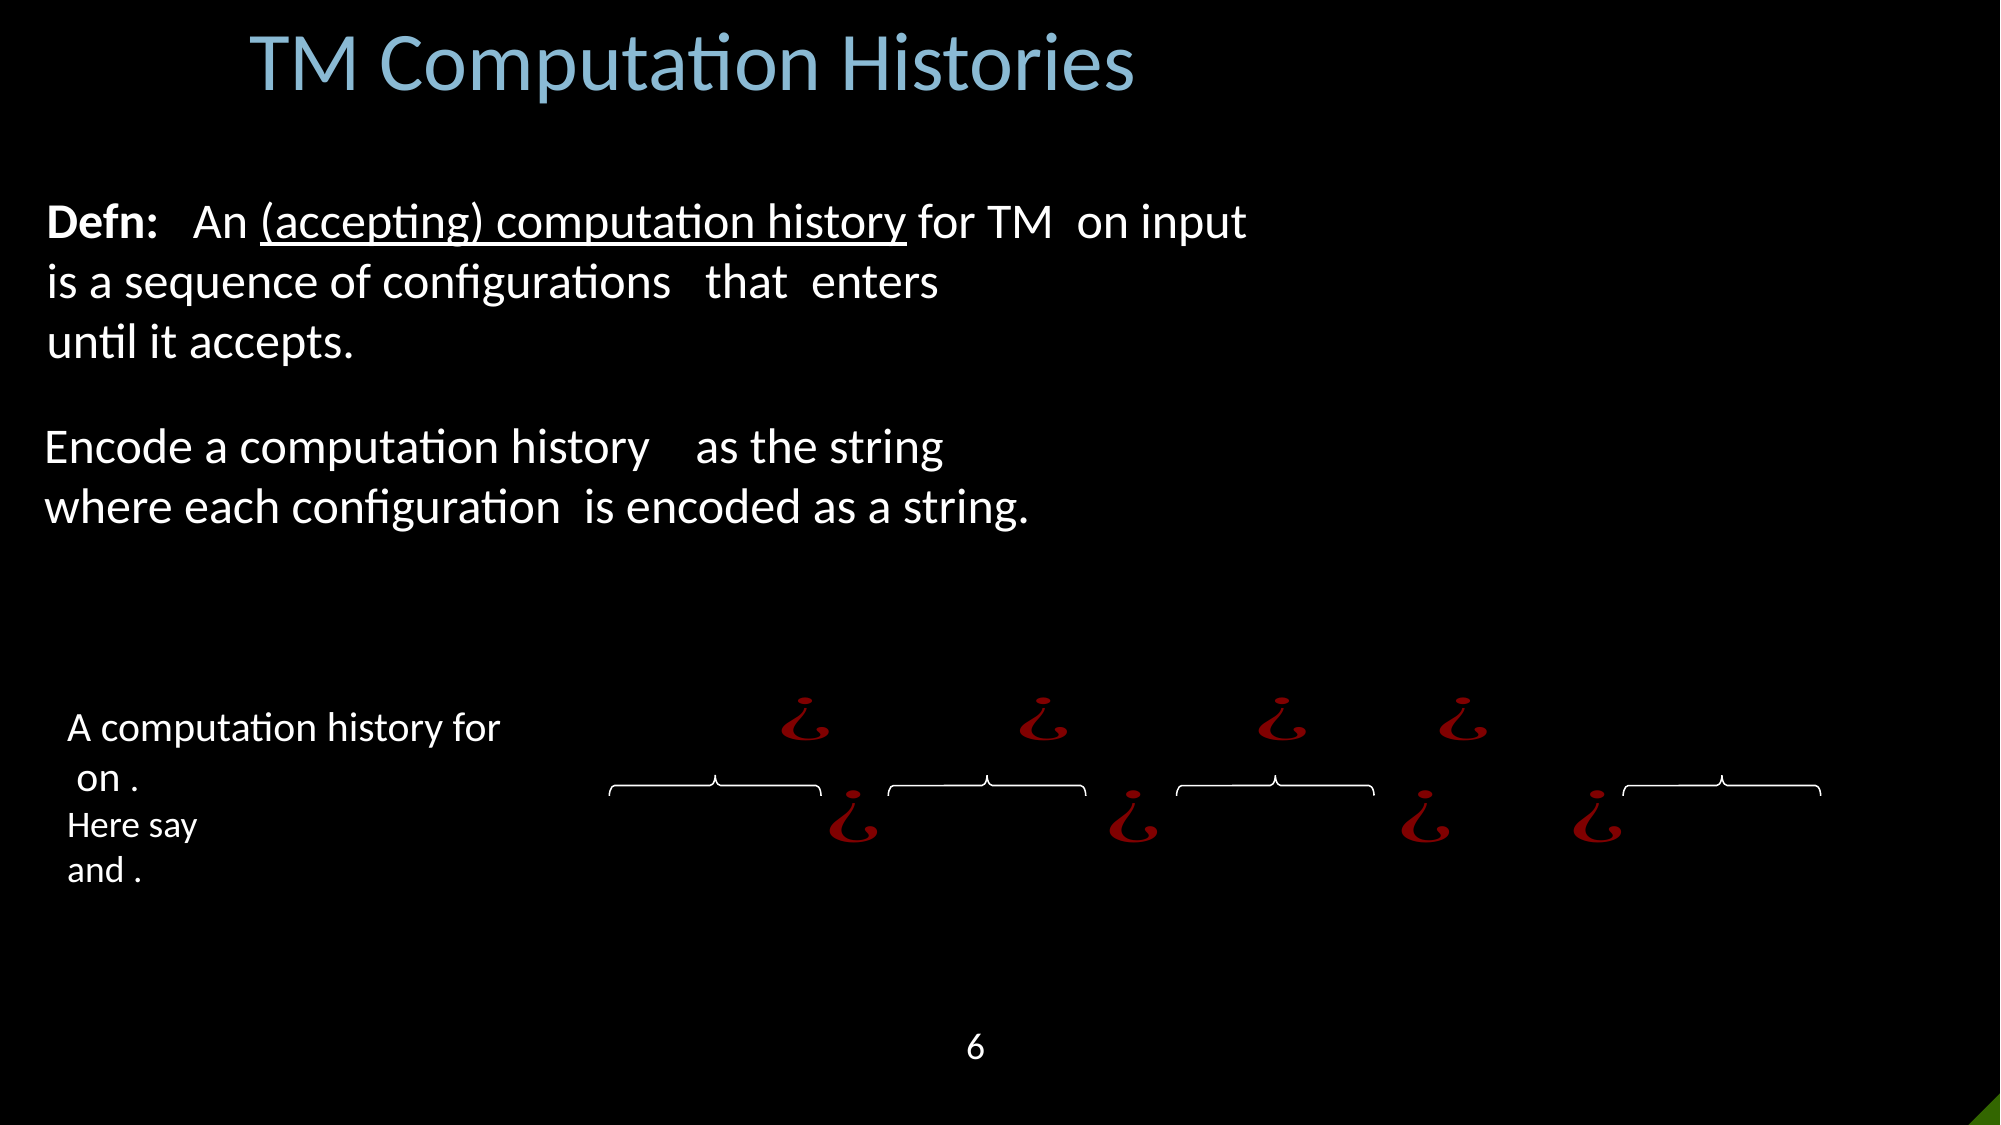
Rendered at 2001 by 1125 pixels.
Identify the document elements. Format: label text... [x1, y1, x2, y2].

text_box [1968, 1093, 2000, 1125]
text_box 6 [951, 1015, 1000, 1075]
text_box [609, 685, 1822, 796]
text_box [52, 692, 1819, 900]
text_box TM Computation Histories [0, 0, 1386, 115]
